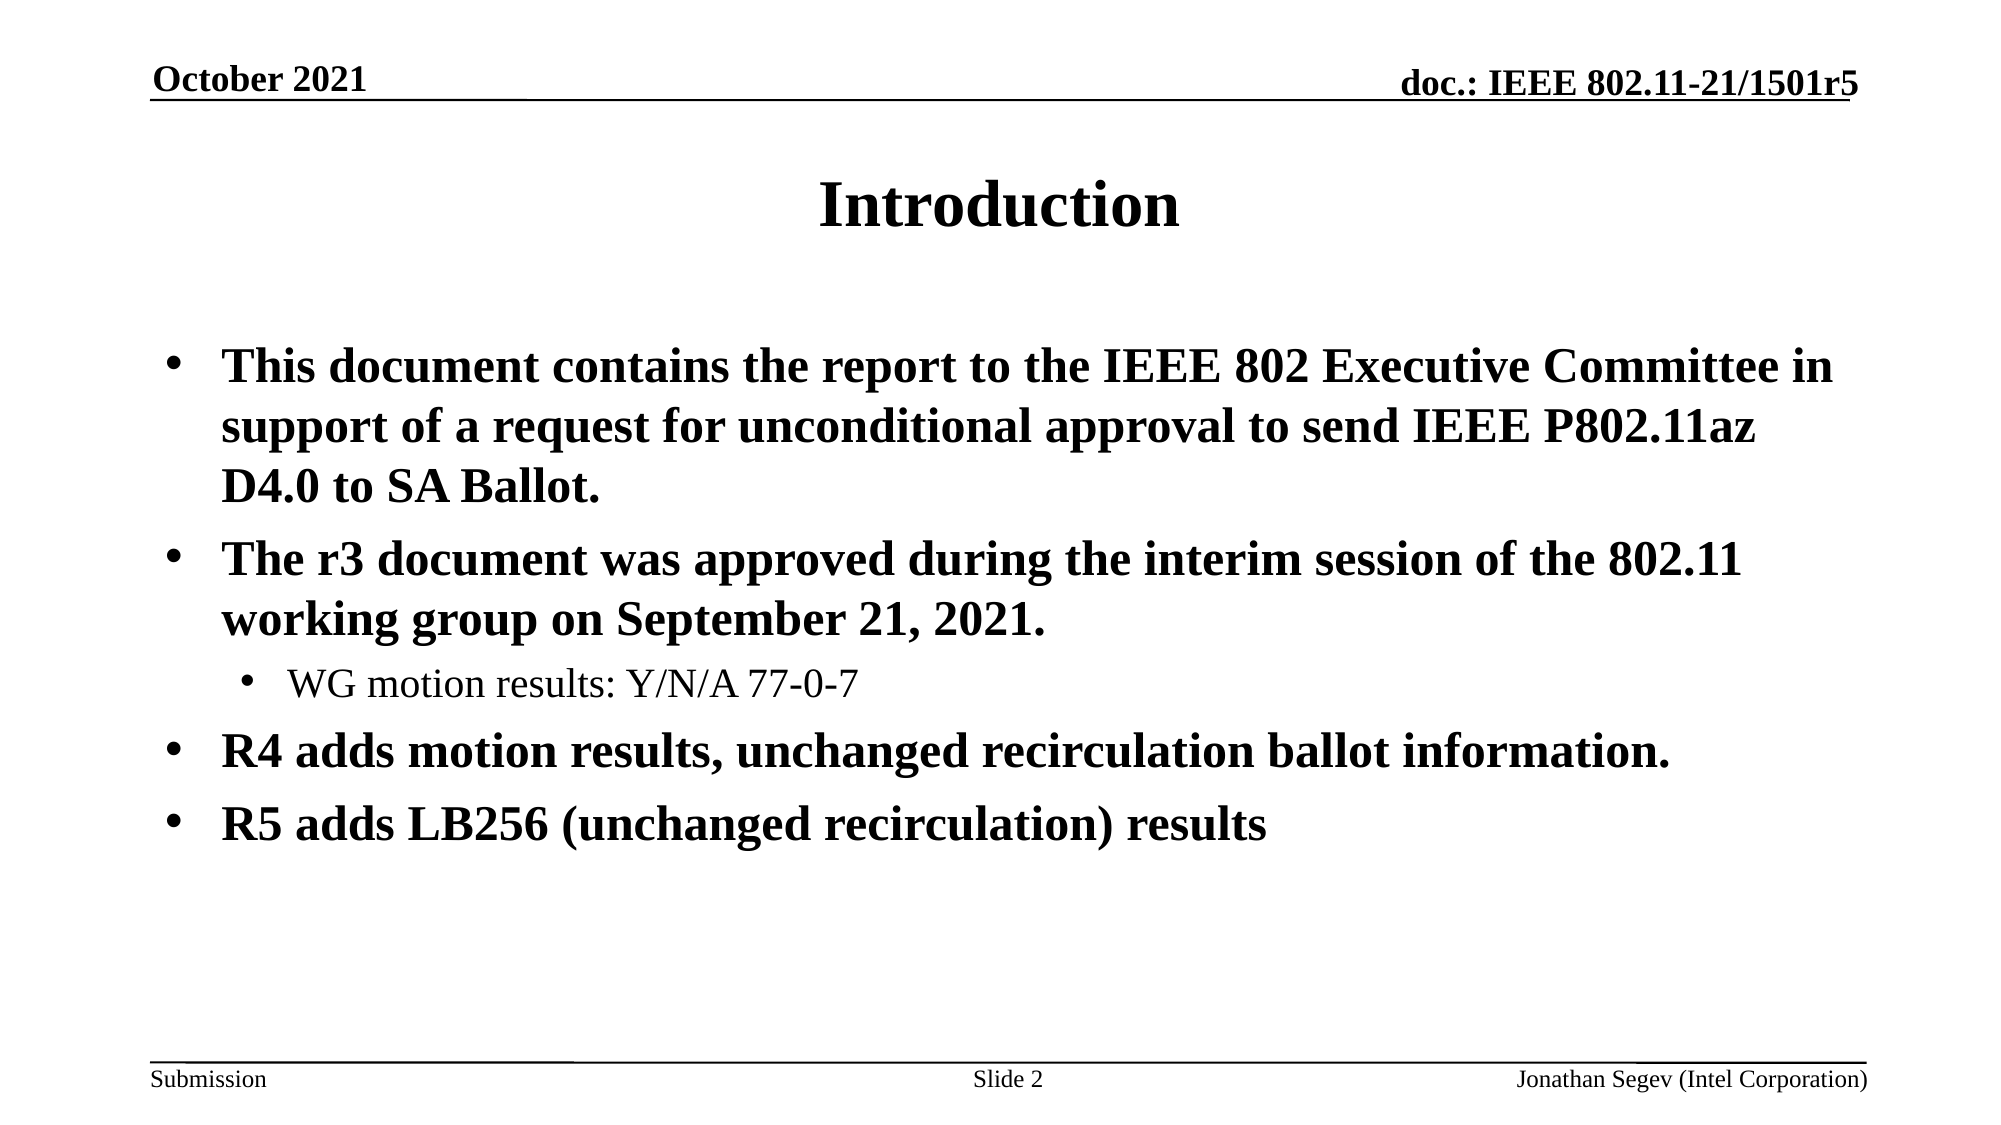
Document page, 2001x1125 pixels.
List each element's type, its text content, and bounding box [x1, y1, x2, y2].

slide_number Slide 2 [950, 1061, 1067, 1123]
title Introduction [149, 112, 1850, 288]
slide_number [152, 54, 563, 100]
list This document contains the report to the IEEE 802 Executive Committee in support of a request for unconditional approval to send IEEE P802.11az D4.0 to SA Ballot. The r3 document was approved during the interim session of the 802.11 working group on September 21, 2021. WG motion results: Y/N/A 77-0-7 R4 adds motion results, unchanged recirculation ballot information. R5 adds LB256 (unchanged recirculation) results [149, 324, 1850, 1000]
footer Jonathan Segev (Intel Corporation) [1171, 1061, 1869, 1093]
